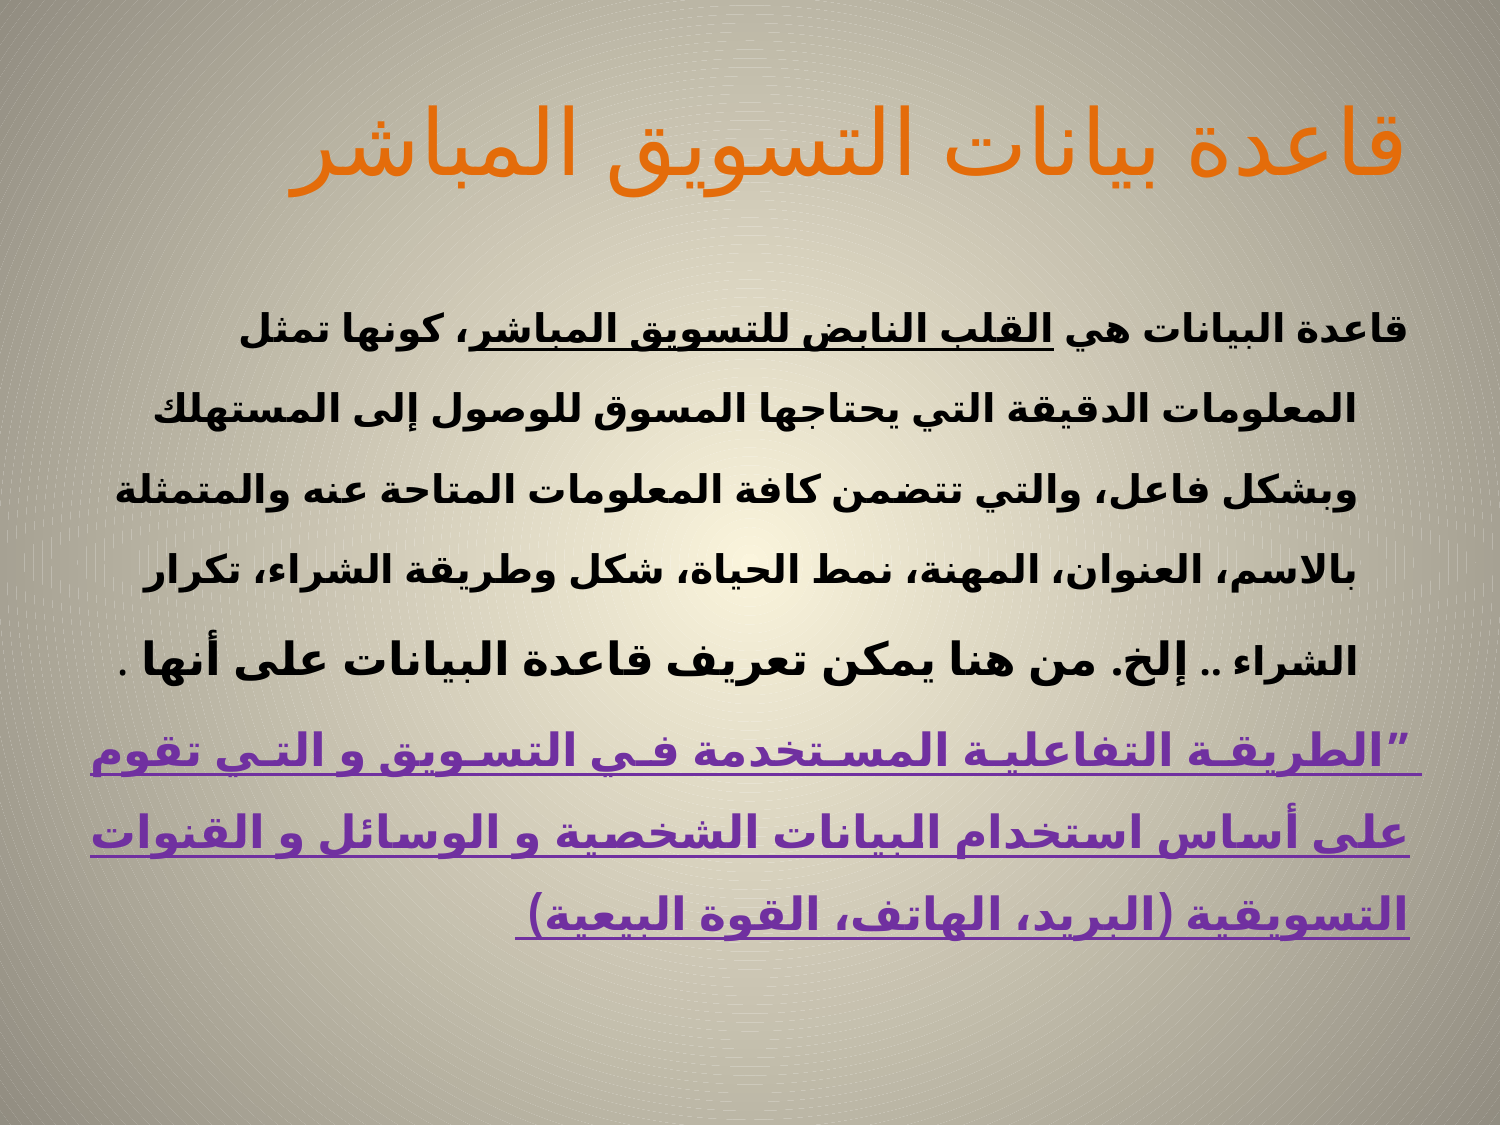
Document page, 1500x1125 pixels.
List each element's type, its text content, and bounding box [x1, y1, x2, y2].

title قاعدة بيانات التسويق المباشر [75, 45, 1425, 233]
list قاعدة البيانات هي القلب النابض للتسويق المباشر، كونها تمثل المعلومات الدقيقة التي يحتاجها المسوق للوصول إلى المستهلك وبشكل فاعل، والتي تتضمن كافة المعلومات المتاحة عنه والمتمثلة بالاسم، العنوان، المهنة، نمط الحياة، شكل وطريقة الشراء، تكرار الشراء .. إلخ. من هنا يمكن تعريف قاعدة البيانات على أنها . ”الطريقة التفاعلية المستخدمة في التسويق و التي تقوم على أساس استخدام البيانات الشخصية و الوسائل و القنوات التسويقية (البريد، الهاتف، القوة البيعية) [75, 262, 1425, 1005]
